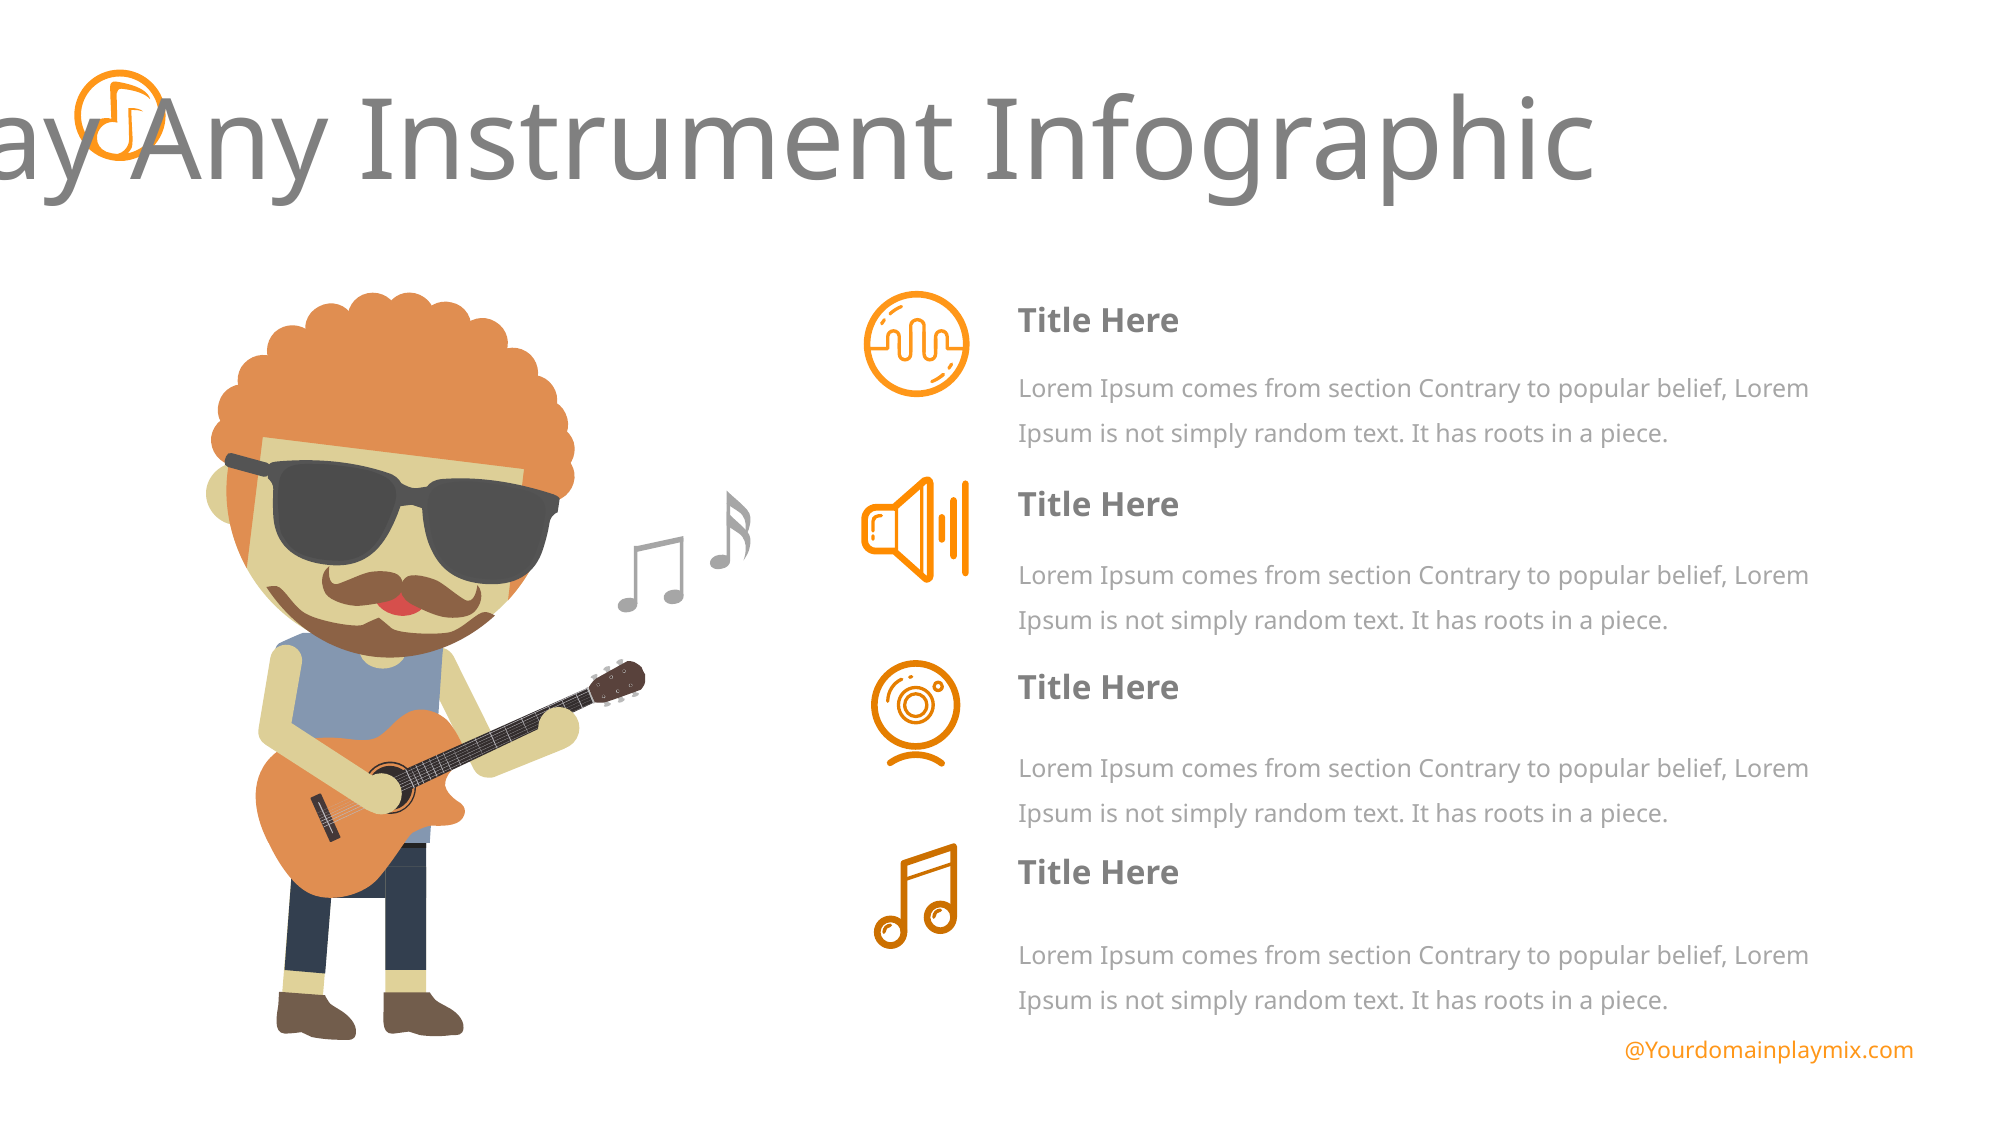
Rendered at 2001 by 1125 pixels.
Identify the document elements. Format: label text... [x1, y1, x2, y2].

text_box Lorem Ipsum comes from section Contrary to popular belief, Lorem Ipsum is not simply random text. It has roots in a piece. [1003, 537, 1880, 642]
text_box Title Here [1002, 843, 1195, 899]
text_box Title Here [1002, 658, 1195, 714]
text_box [863, 290, 970, 398]
text_box Title Here [1002, 291, 1195, 346]
text_box Lorem Ipsum comes from section Contrary to popular belief, Lorem Ipsum is not simply random text. It has roots in a piece. [1003, 730, 1880, 836]
text_box Title Here [1002, 476, 1195, 531]
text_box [873, 843, 957, 949]
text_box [204, 290, 752, 1042]
text_box Lorem Ipsum comes from section Contrary to popular belief, Lorem Ipsum is not simply random text. It has roots in a piece. [1003, 917, 1880, 1022]
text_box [871, 660, 961, 767]
text_box Play Any Instrument Infographic [0, 59, 1613, 210]
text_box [861, 476, 969, 583]
text_box Lorem Ipsum comes from section Contrary to popular belief, Lorem Ipsum is not simply random text. It has roots in a piece. [1003, 350, 1880, 455]
